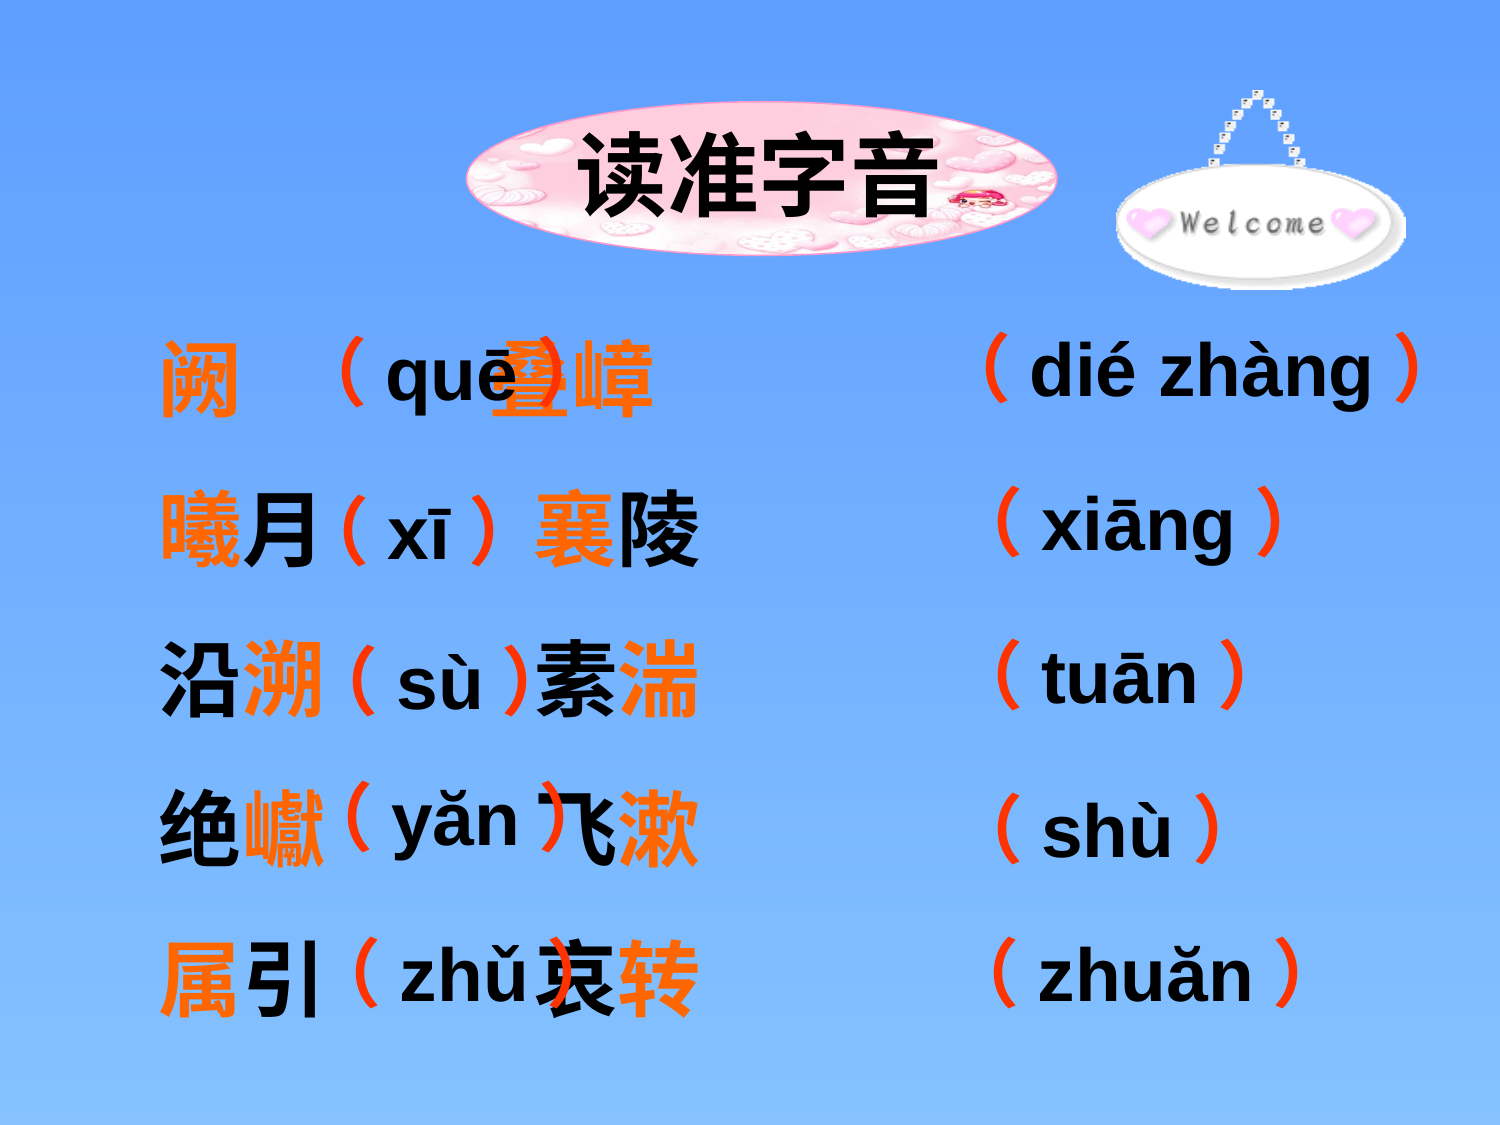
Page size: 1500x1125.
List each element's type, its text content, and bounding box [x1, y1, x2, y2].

text_box [569, 237, 954, 256]
picture [1115, 89, 1406, 290]
text_box （zhuăn） [930, 919, 1362, 1024]
text_box [466, 122, 560, 235]
text_box （zhǔ） [292, 919, 637, 1024]
text_box （tuān） [933, 621, 1307, 727]
text_box 阙 叠嶂 曦月 襄陵 沿溯 素湍 绝巘 飞漱 属引 哀转 [144, 270, 1418, 1035]
text_box 读准字音 [560, 101, 987, 237]
text_box （dié zhàng） [921, 314, 1483, 419]
text_box （xī） [280, 476, 558, 582]
text_box （sù） [288, 627, 592, 732]
text_box （yăn） [283, 763, 629, 868]
text_box （quē） [277, 317, 627, 423]
text_box [987, 128, 1058, 229]
text_box （xiāng） [933, 467, 1345, 573]
text_box （shù） [933, 774, 1282, 880]
